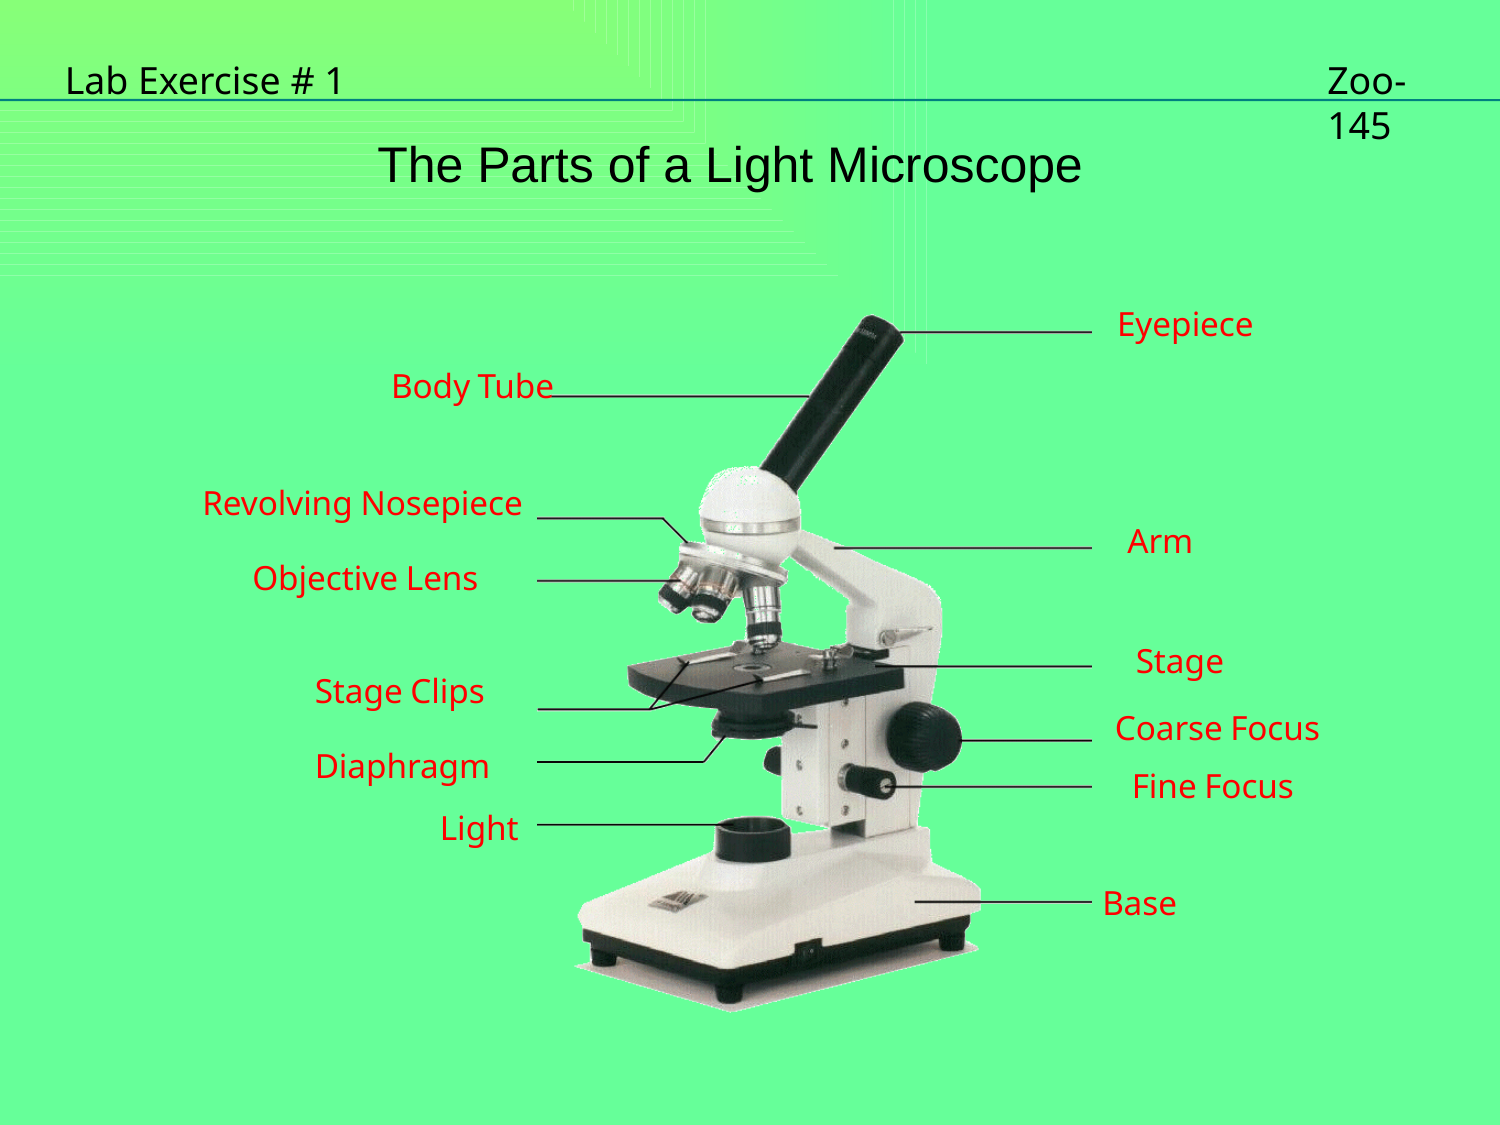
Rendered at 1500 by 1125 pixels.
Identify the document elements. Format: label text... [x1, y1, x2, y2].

text_box Objective Lens [237, 549, 532, 605]
text_box Revolving Nosepiece [187, 474, 532, 530]
text_box Light [424, 799, 532, 855]
text_box Arm [1112, 512, 1228, 568]
text_box The Parts of a Light Microscope [362, 125, 1099, 201]
text_box Base [1096, 874, 1223, 930]
text_box Fine Focus [1117, 758, 1310, 813]
text_box Lab Exercise # 1 [50, 49, 400, 99]
picture [537, 312, 1092, 1026]
text_box Eyepiece [1102, 295, 1269, 351]
text_box Stage Clips [300, 662, 532, 718]
text_box Coarse Focus [1099, 699, 1413, 755]
text_box Stage [1121, 633, 1240, 688]
text_box Zoo- 145 [1312, 49, 1475, 100]
text_box Zoo- 145 [1312, 101, 1475, 155]
text_box Body Tube [376, 358, 532, 413]
text_box Diaphragm [300, 737, 532, 793]
text_box Lab Exercise # 1 [50, 100, 400, 110]
